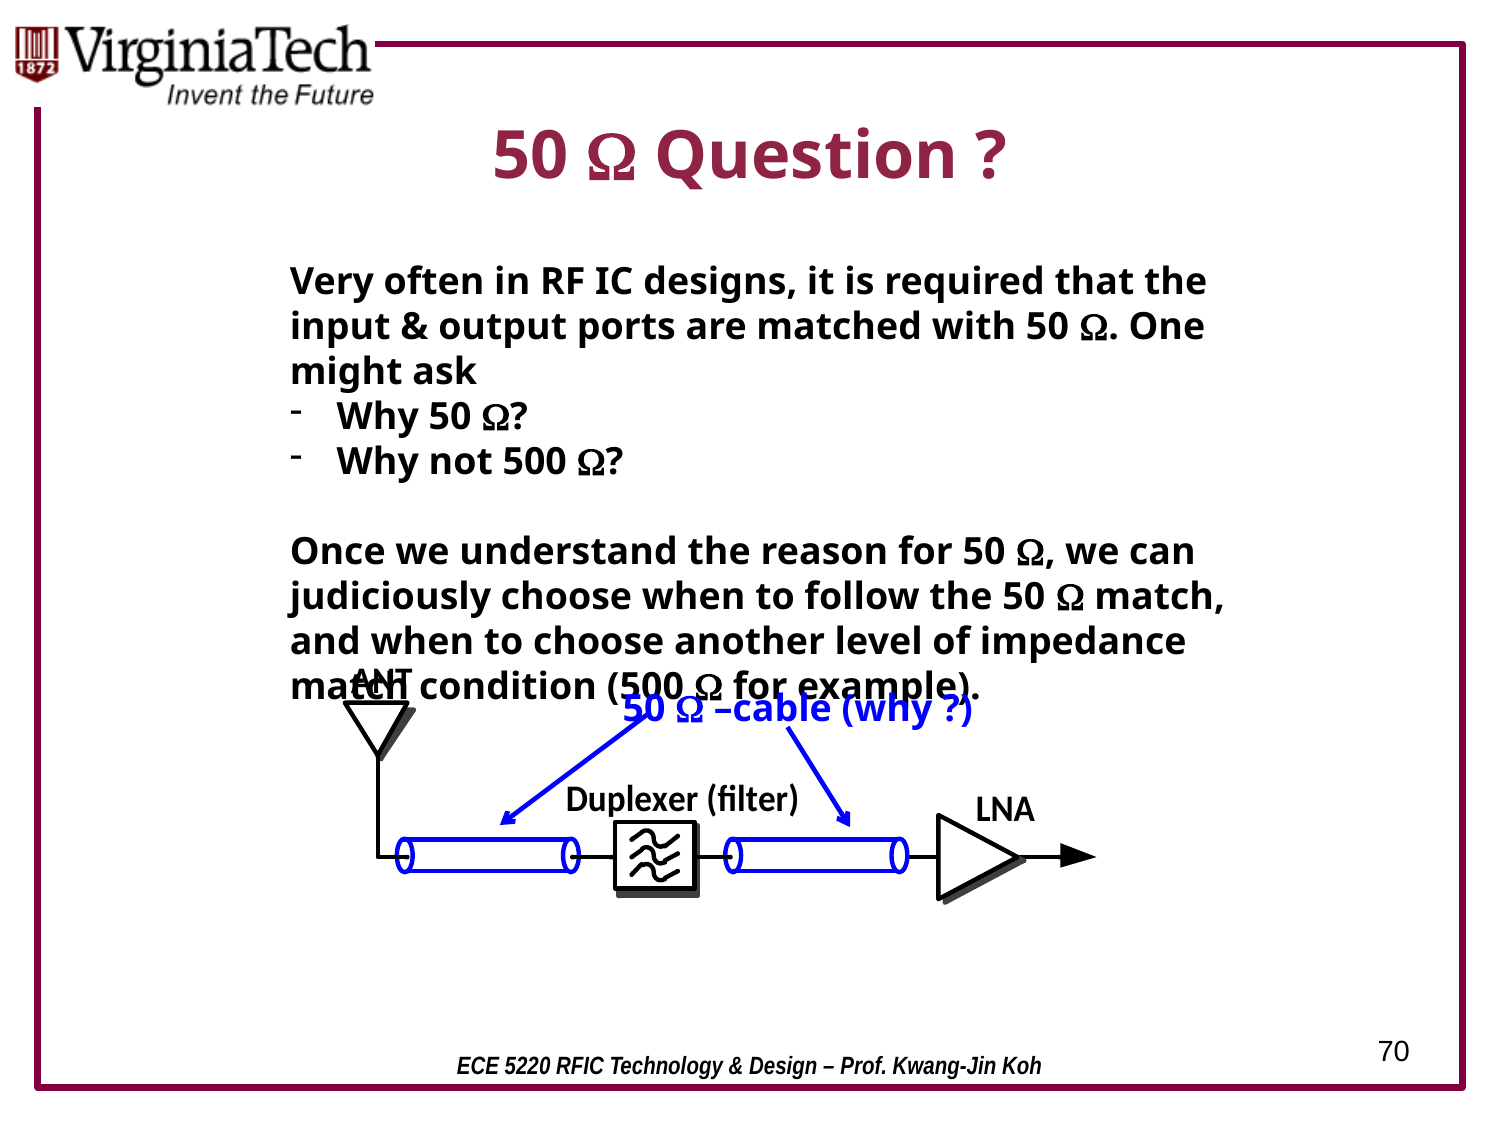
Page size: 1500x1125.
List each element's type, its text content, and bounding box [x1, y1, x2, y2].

text_box Very often in RF IC designs, it is required that the input & output ports are matched with 50 W. One might ask Why 50 W? Why not 500 W? Once we understand the reason for 50 W, we can judiciously choose when to follow the 50 W match, and when to choose another level of impedance match condition (500 W for example). [275, 249, 1300, 715]
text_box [787, 726, 851, 828]
slide_number 70 [1074, 1024, 1425, 1103]
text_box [324, 649, 1140, 913]
picture [15, 24, 375, 107]
title 50 W Question ? [75, 104, 1425, 213]
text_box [499, 712, 651, 826]
